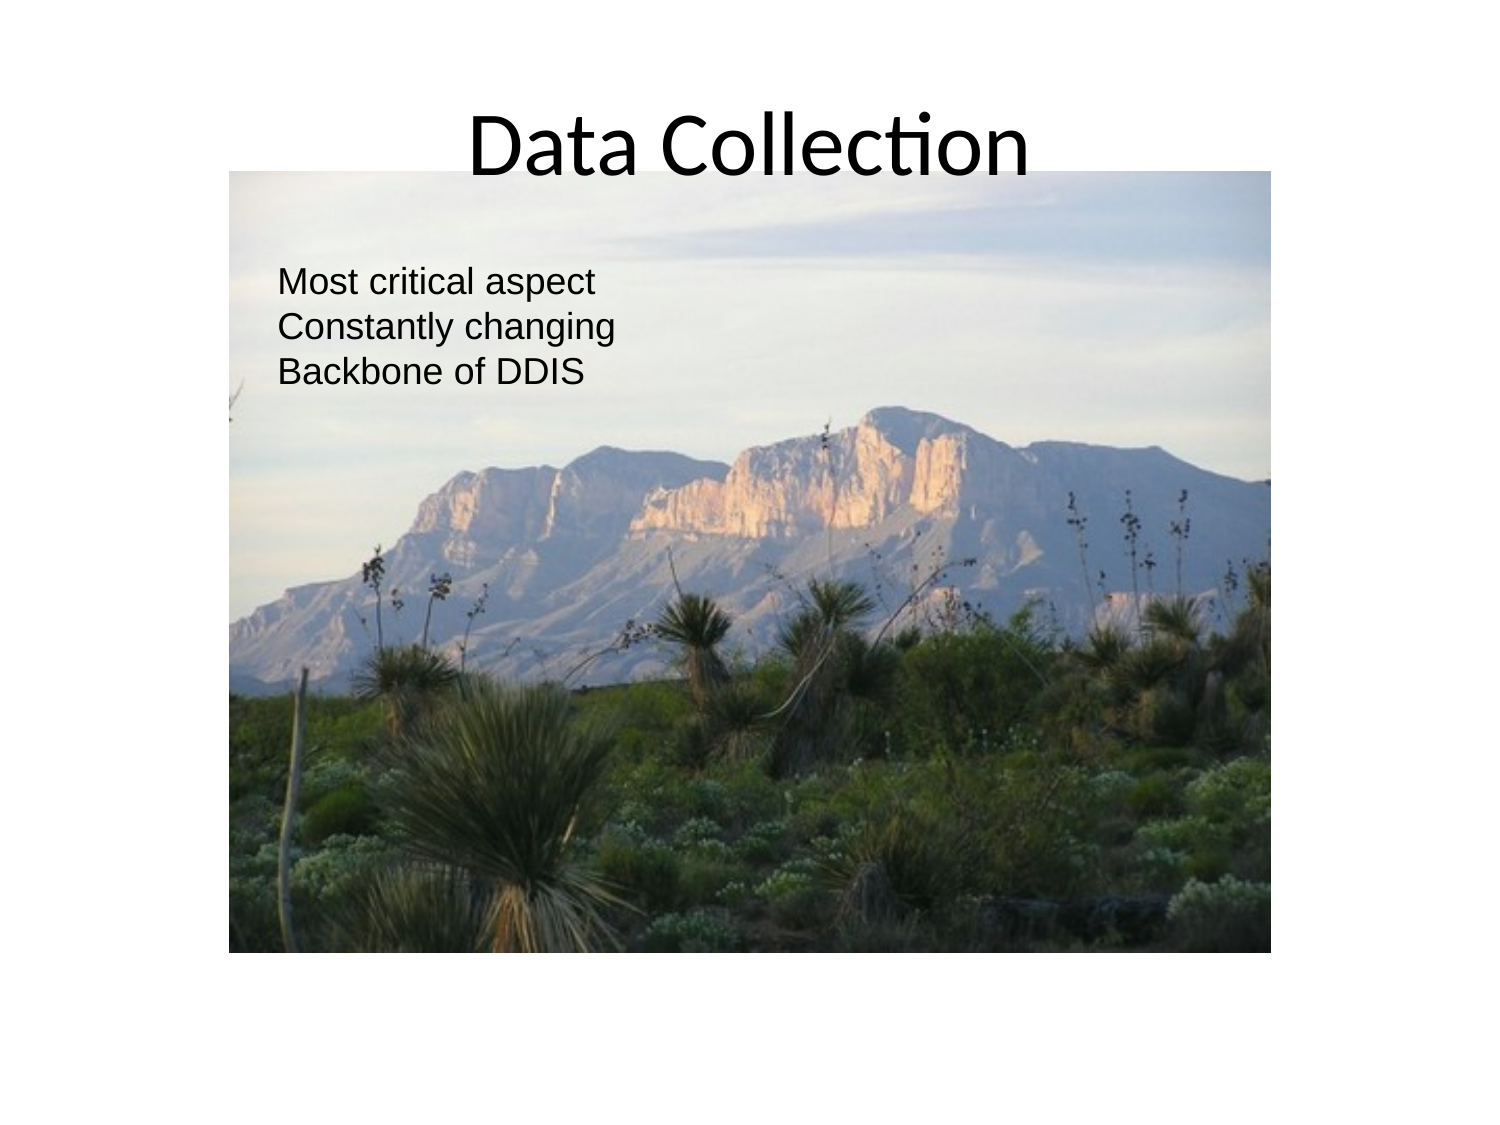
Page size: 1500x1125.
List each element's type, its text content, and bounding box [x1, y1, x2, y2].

picture [228, 171, 1272, 954]
title Data Collection [74, 44, 1426, 233]
